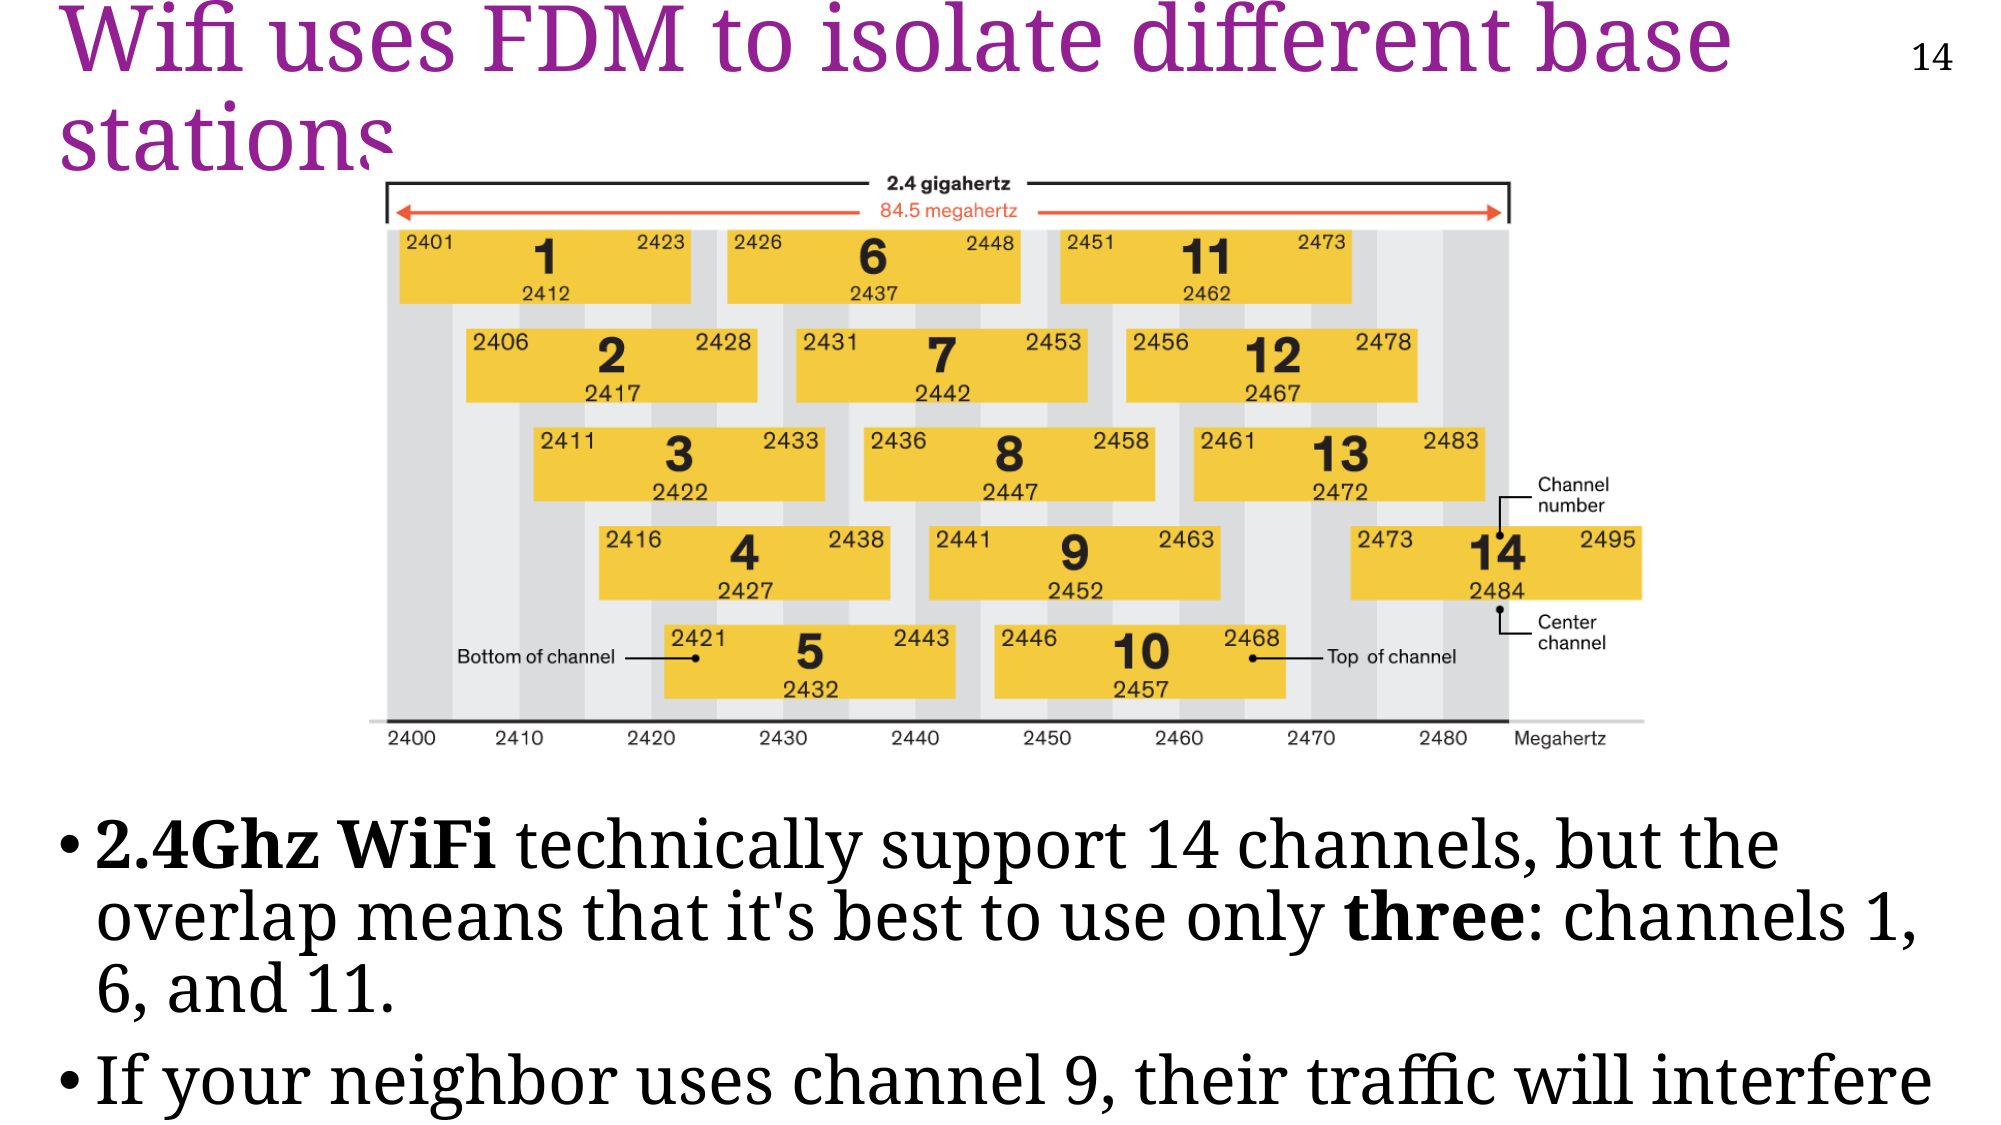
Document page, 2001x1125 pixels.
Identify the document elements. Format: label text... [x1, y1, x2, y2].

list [368, 153, 1660, 769]
title Wifi uses FDM to isolate different base stations [43, 25, 1953, 158]
list 2.4Ghz WiFi technically support 14 channels, but the overlap means that it's best to use only three: channels 1, 6, and 11. If your neighbor uses channel 9, their traffic will interfere with channels 5-13, leaving just one free channel (1, 2, 3 or 4) [43, 803, 1953, 1101]
